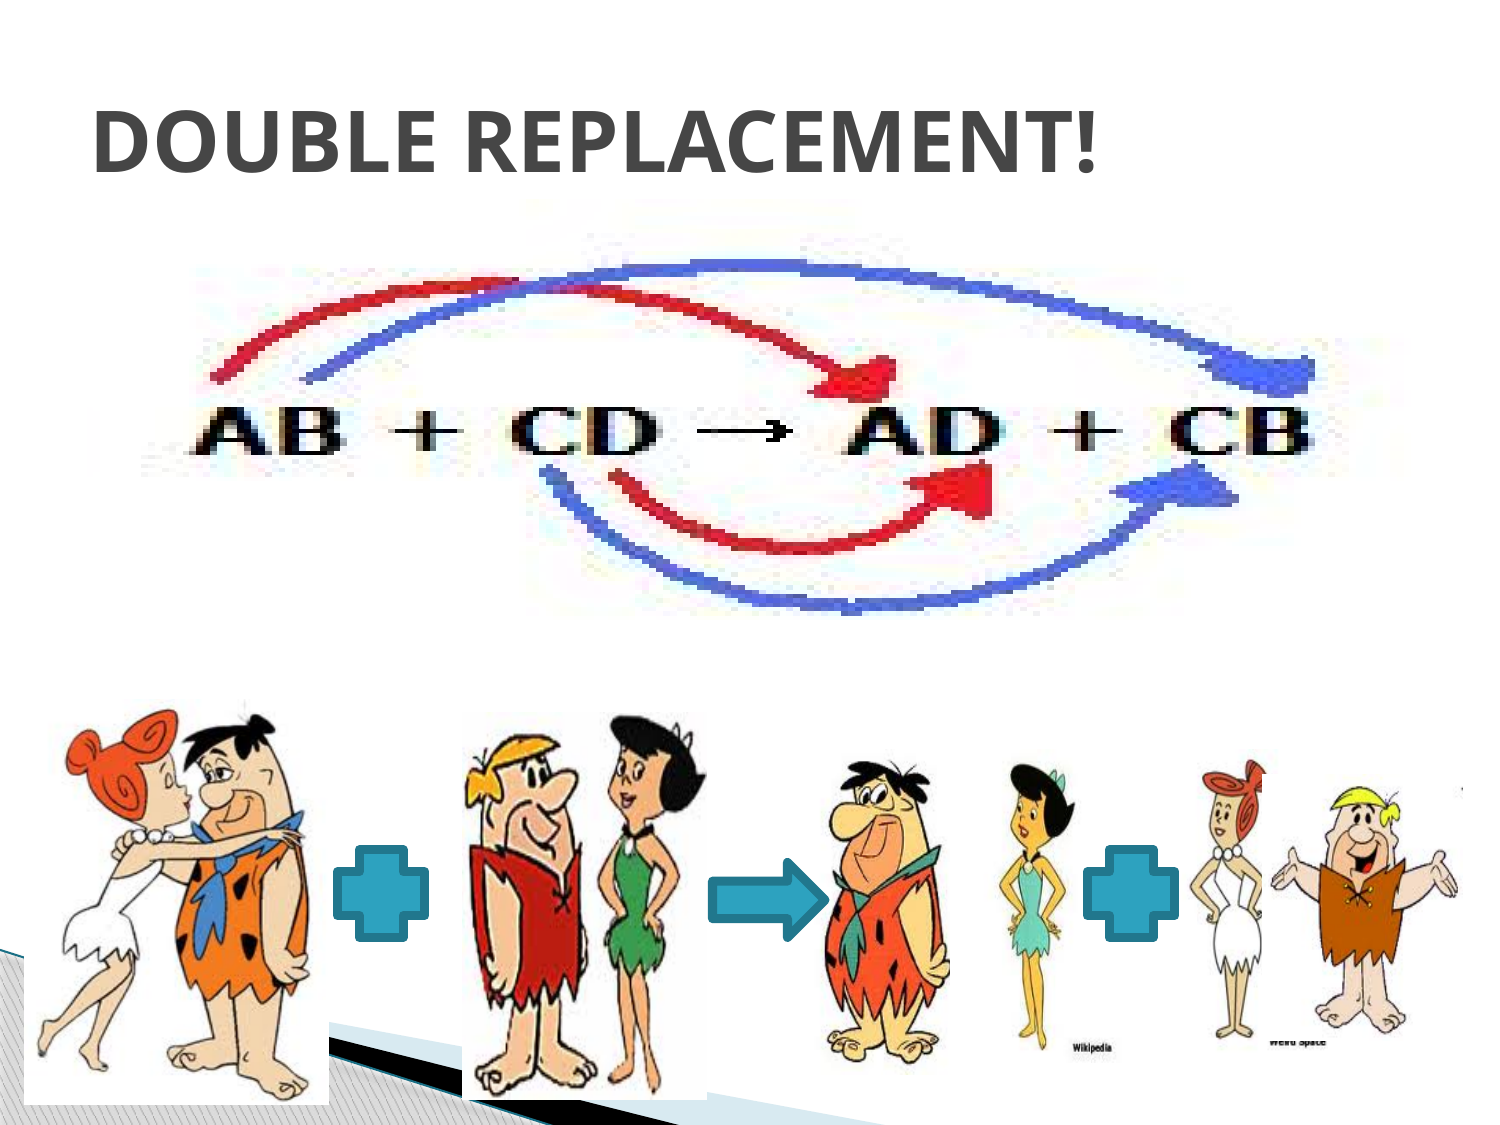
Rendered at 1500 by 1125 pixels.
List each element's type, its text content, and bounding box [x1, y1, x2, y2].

picture [799, 749, 1126, 1076]
picture [462, 712, 707, 1101]
picture [1137, 749, 1463, 1063]
text_box [334, 845, 429, 942]
picture [24, 699, 329, 1105]
title DOUBLE REPLACEMENT! [75, 45, 1425, 233]
text_box [712, 857, 793, 942]
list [87, 199, 1426, 638]
